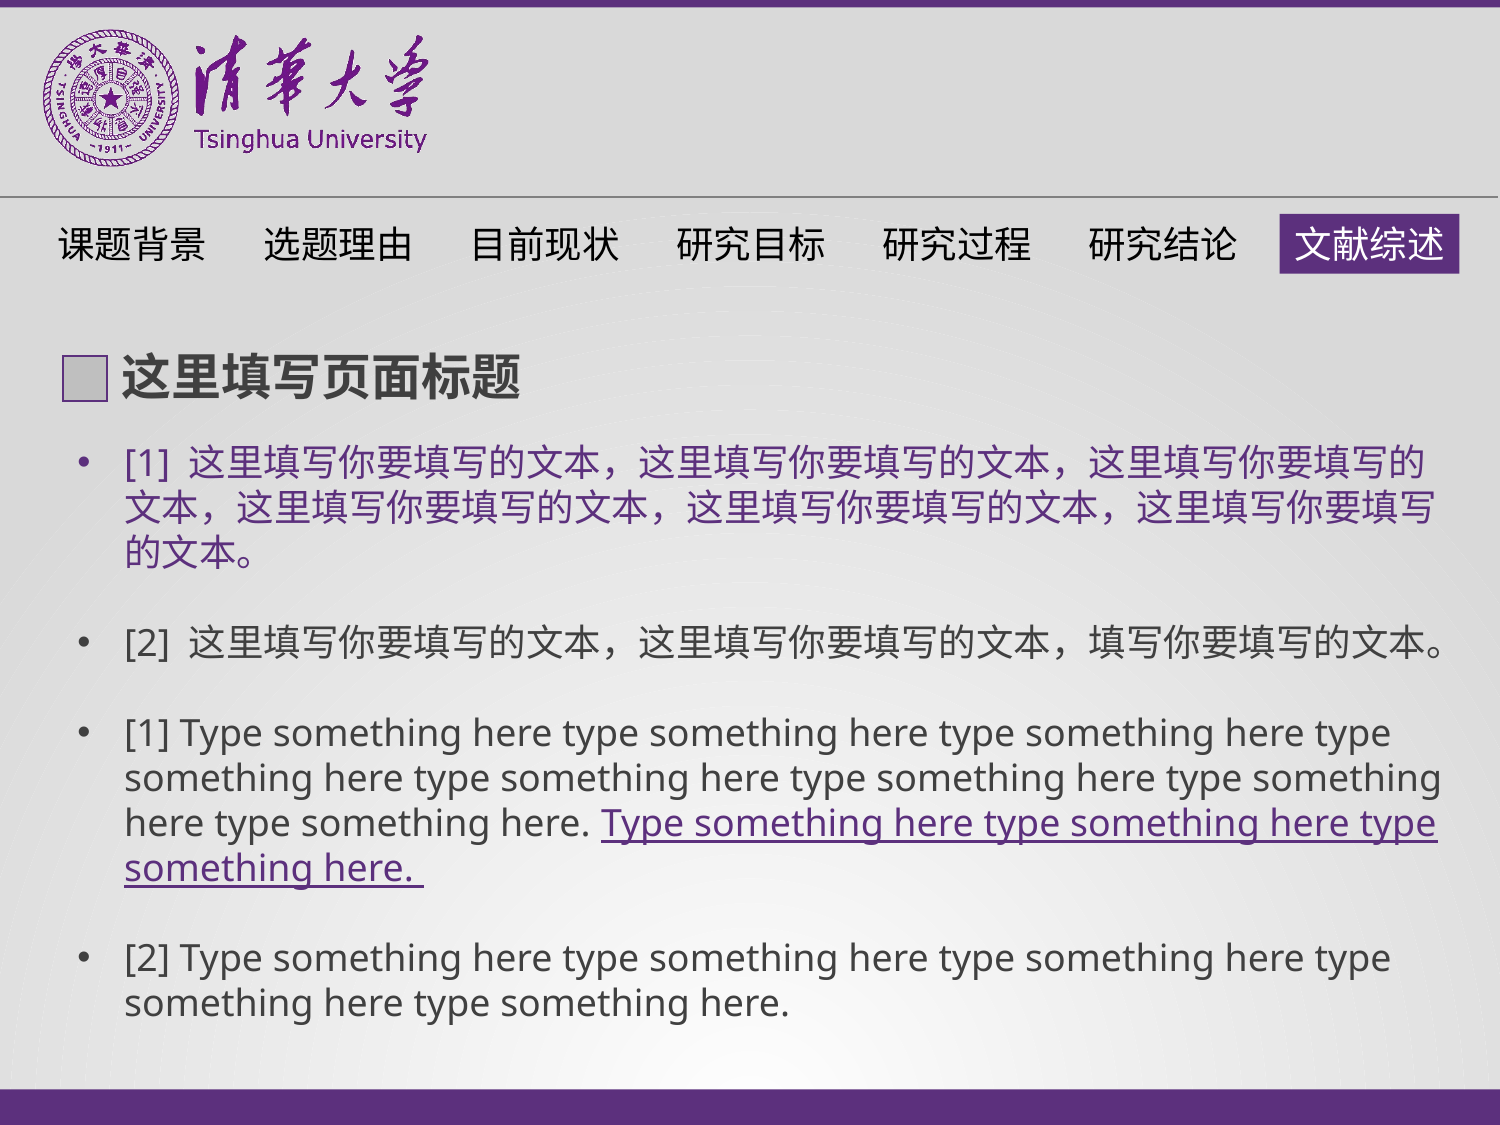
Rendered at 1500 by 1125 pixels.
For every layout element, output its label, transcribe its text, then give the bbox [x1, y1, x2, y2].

text_box 这里填写页面标题 [107, 337, 763, 413]
text_box 课题背景 [42, 213, 223, 274]
text_box 选题理由 [248, 213, 429, 274]
text_box [471, 0, 1500, 8]
text_box [0, 1088, 1500, 1125]
text_box 研究目标 [661, 213, 841, 274]
text_box 研究过程 [867, 213, 1047, 274]
text_box [62, 355, 108, 402]
text_box 目前现状 [454, 213, 635, 274]
text_box 文献综述 [1279, 213, 1460, 274]
text_box [1] 这里填写你要填写的文本，这里填写你要填写的文本，这里填写你要填写的文本，这里填写你要填写的文本，这里填写你要填写的文本，这里填写你要填写的文本。 [2] 这里填写你要填写的文本，这里填写你要填写的文本，填写你要填写的文本。 [1] Type something here type something here type something here type something here type something here type something here type something here type something here. Type something here type something here type something here. [2] Type something here type something here type something here type something here type something here. [62, 432, 1461, 1032]
picture [0, 0, 471, 196]
text_box 研究结论 [1073, 213, 1254, 274]
